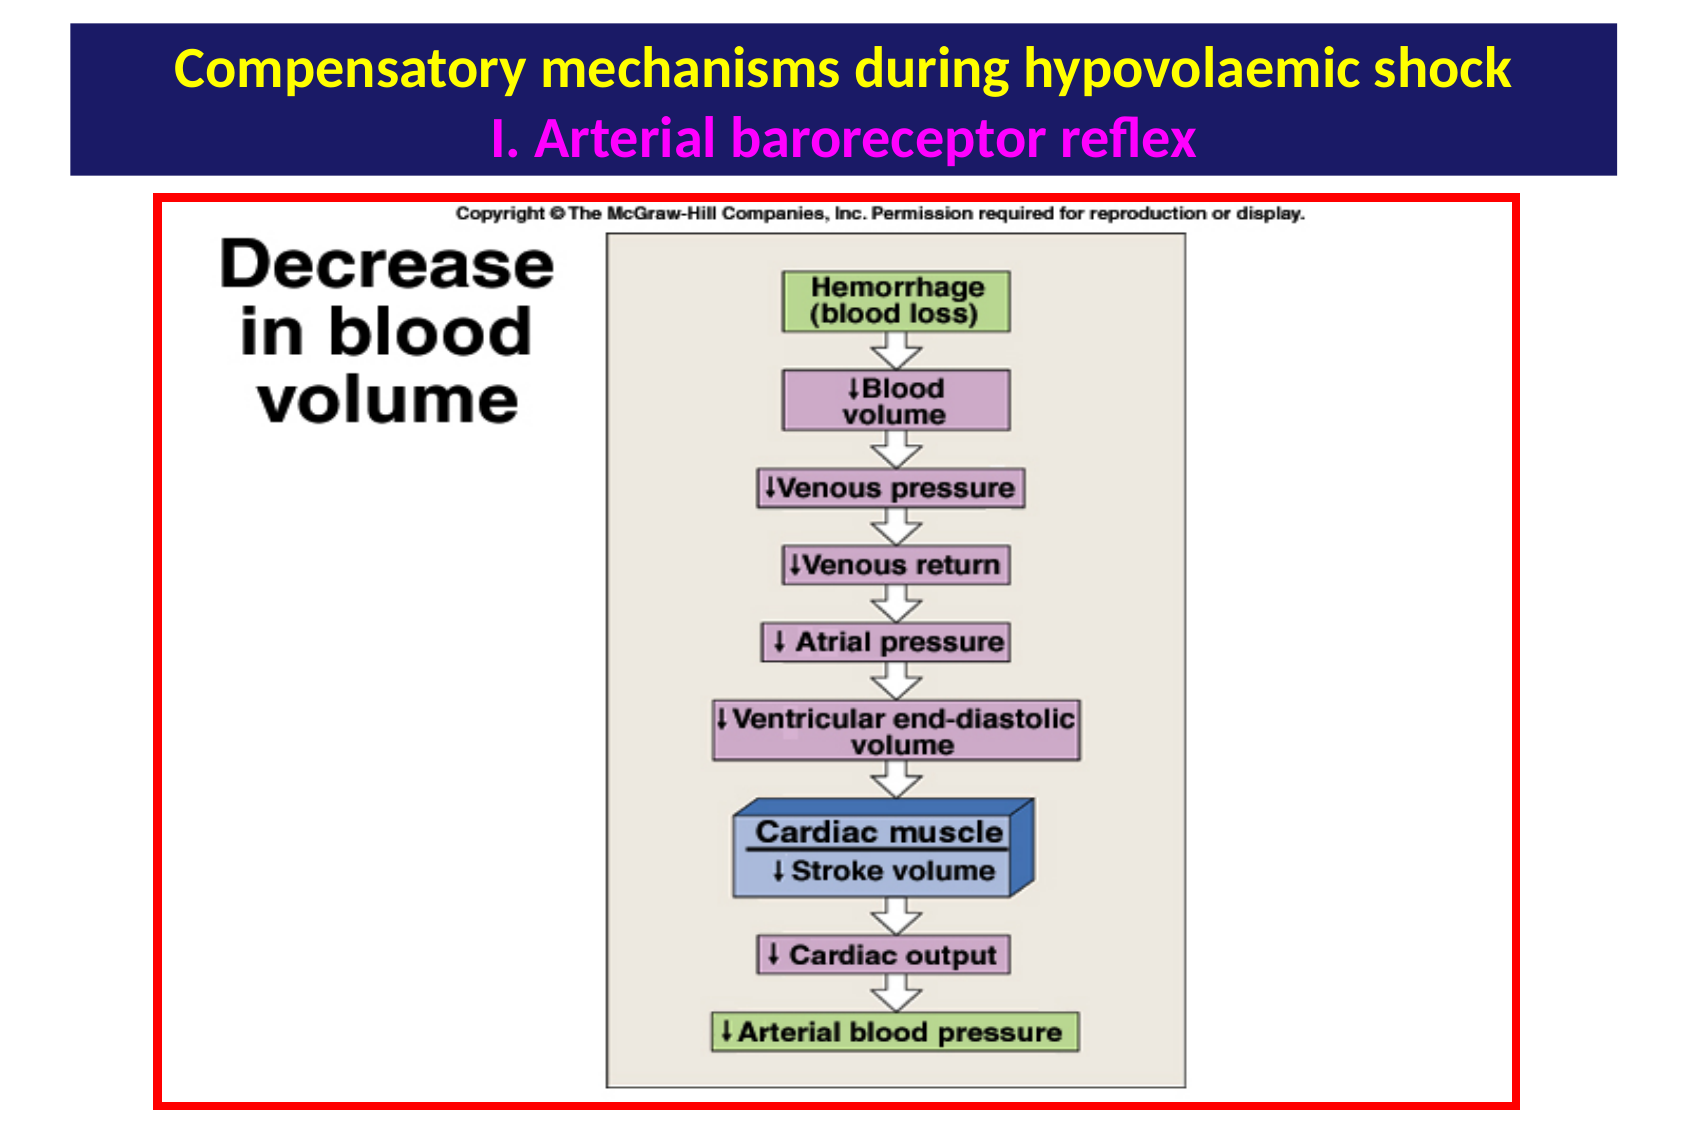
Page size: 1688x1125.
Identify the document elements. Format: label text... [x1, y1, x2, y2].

text_box Compensatory mechanisms during hypovolaemic shock I. Arterial baroreceptor reflex [70, 23, 1618, 176]
picture [161, 201, 1512, 1102]
